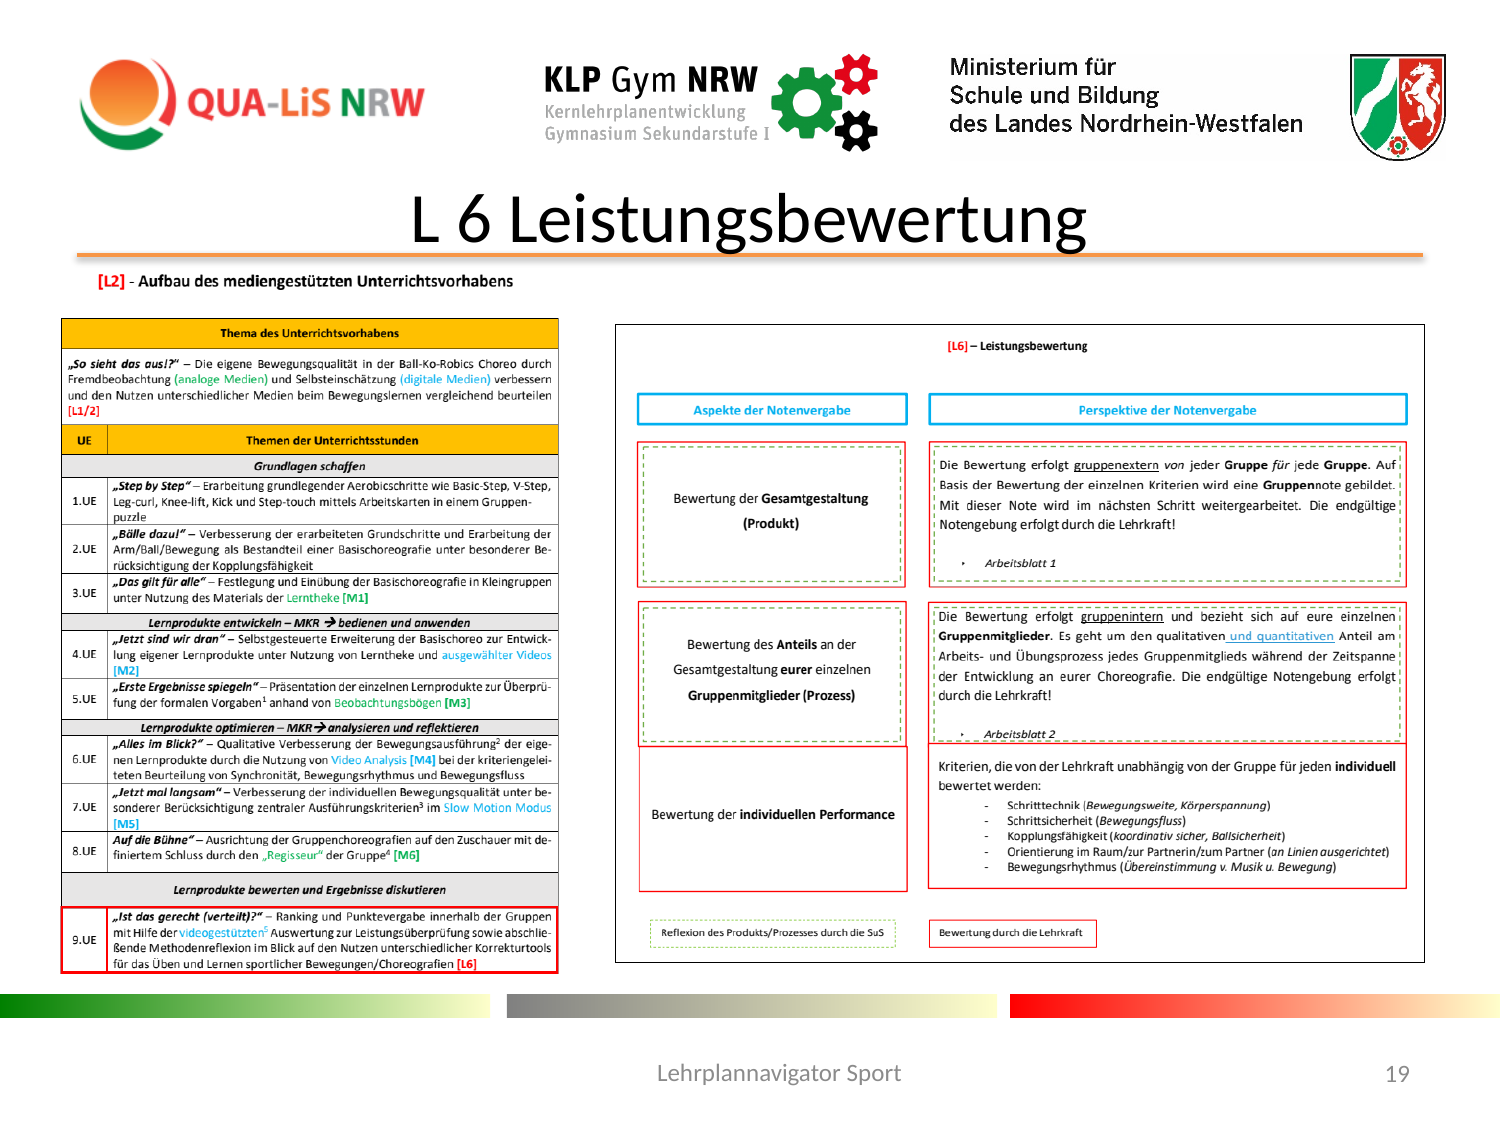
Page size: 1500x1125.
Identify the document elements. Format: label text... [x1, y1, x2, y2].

picture [615, 323, 1426, 963]
footer Lehrplannavigator Sport [561, 1017, 999, 1125]
picture [77, 52, 431, 154]
title L 6 Leistungsbewertung [75, 184, 1425, 244]
slide_number 19 [1328, 1042, 1425, 1103]
picture [950, 54, 1446, 161]
picture [57, 266, 561, 979]
picture [501, 28, 908, 183]
